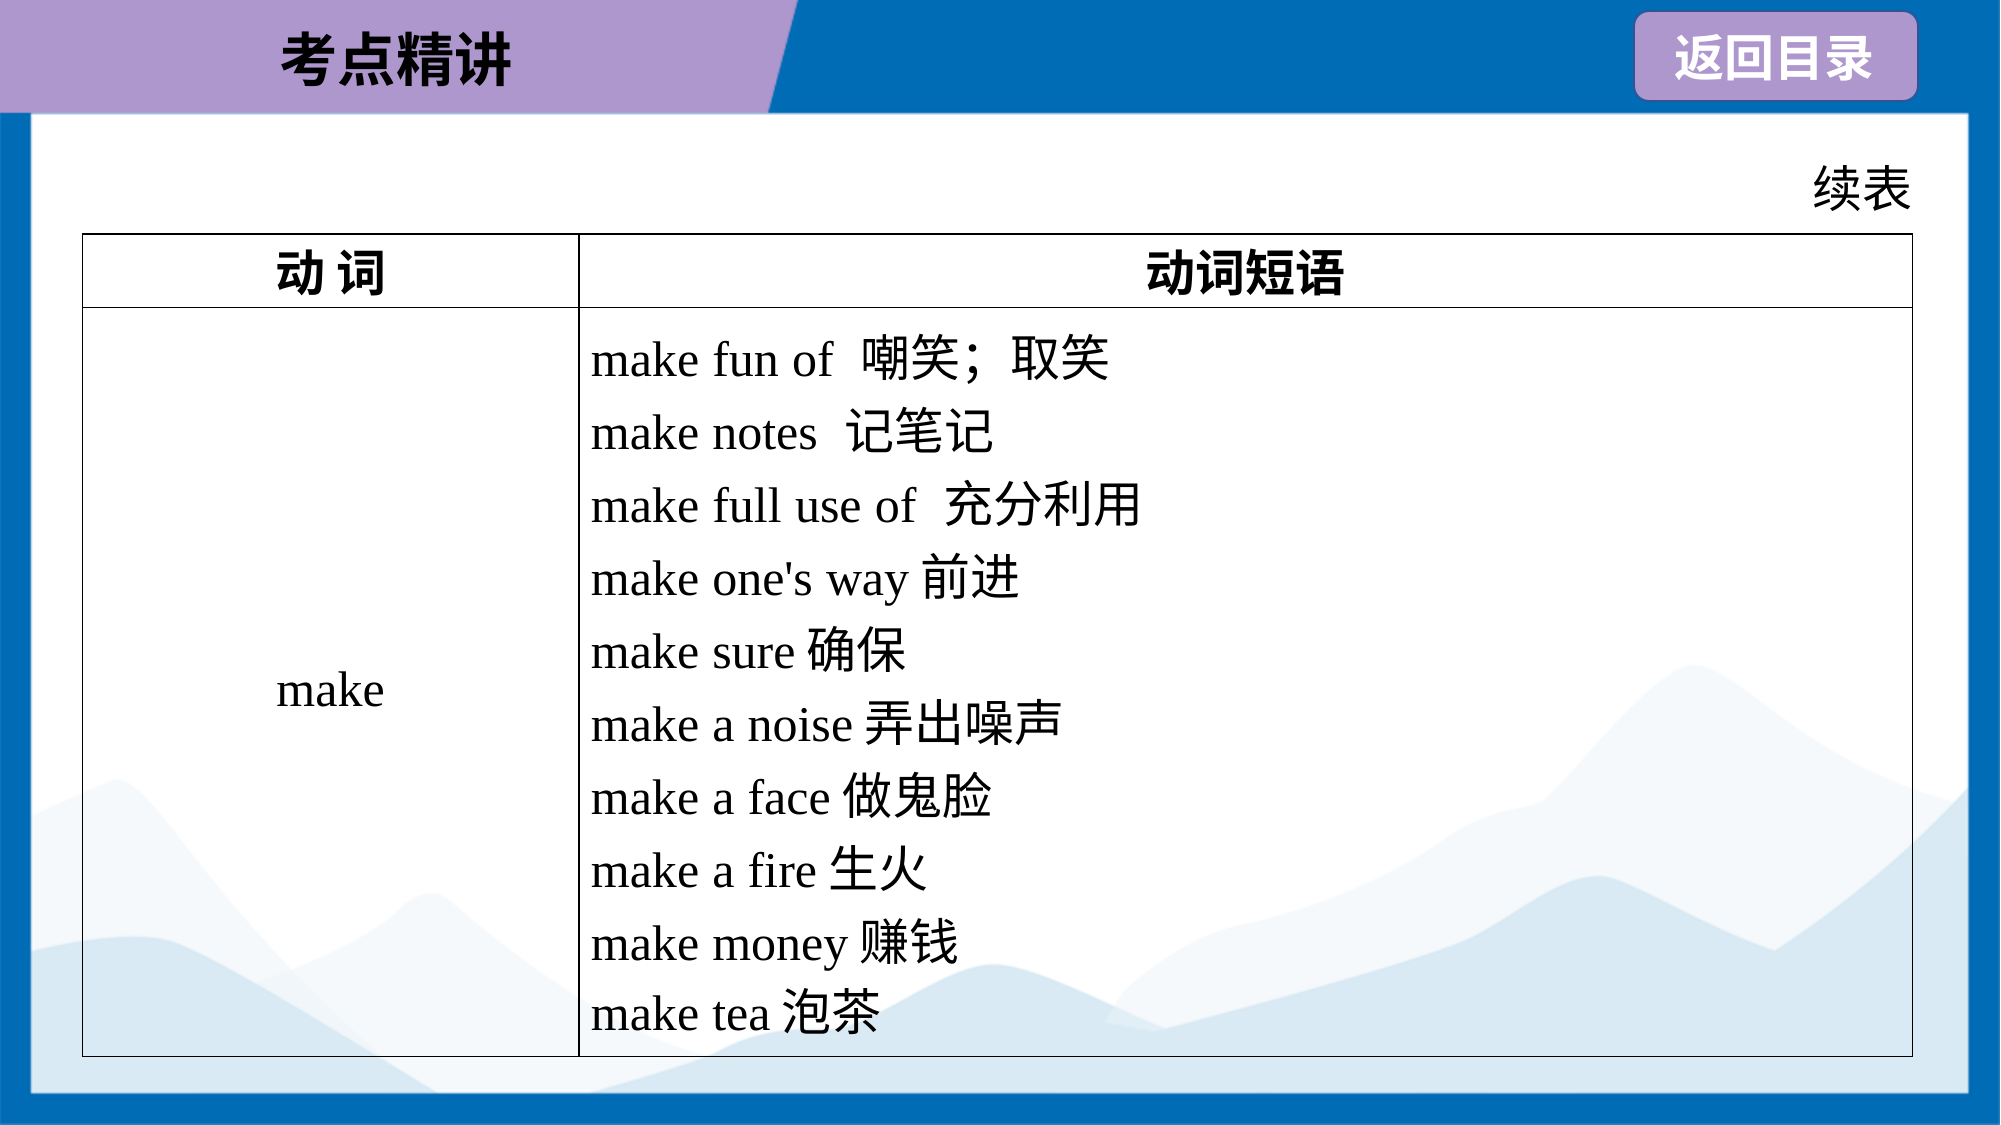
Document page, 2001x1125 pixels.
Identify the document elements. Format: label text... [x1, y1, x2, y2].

text_box 续表 [1811, 146, 1913, 218]
table_cell make [83, 308, 578, 1056]
table_header 动词短语 [580, 235, 1912, 307]
picture [0, 0, 2000, 1125]
table_header 动 词 [83, 235, 578, 307]
table_cell make fun of 嘲笑；取笑 make notes 记笔记 make full use of 充分利用 make one's way前进 make sure确保 make a noise弄出噪声 make a face做鬼脸 make a fire生火 make money赚钱 make tea泡茶 [580, 308, 1912, 1056]
